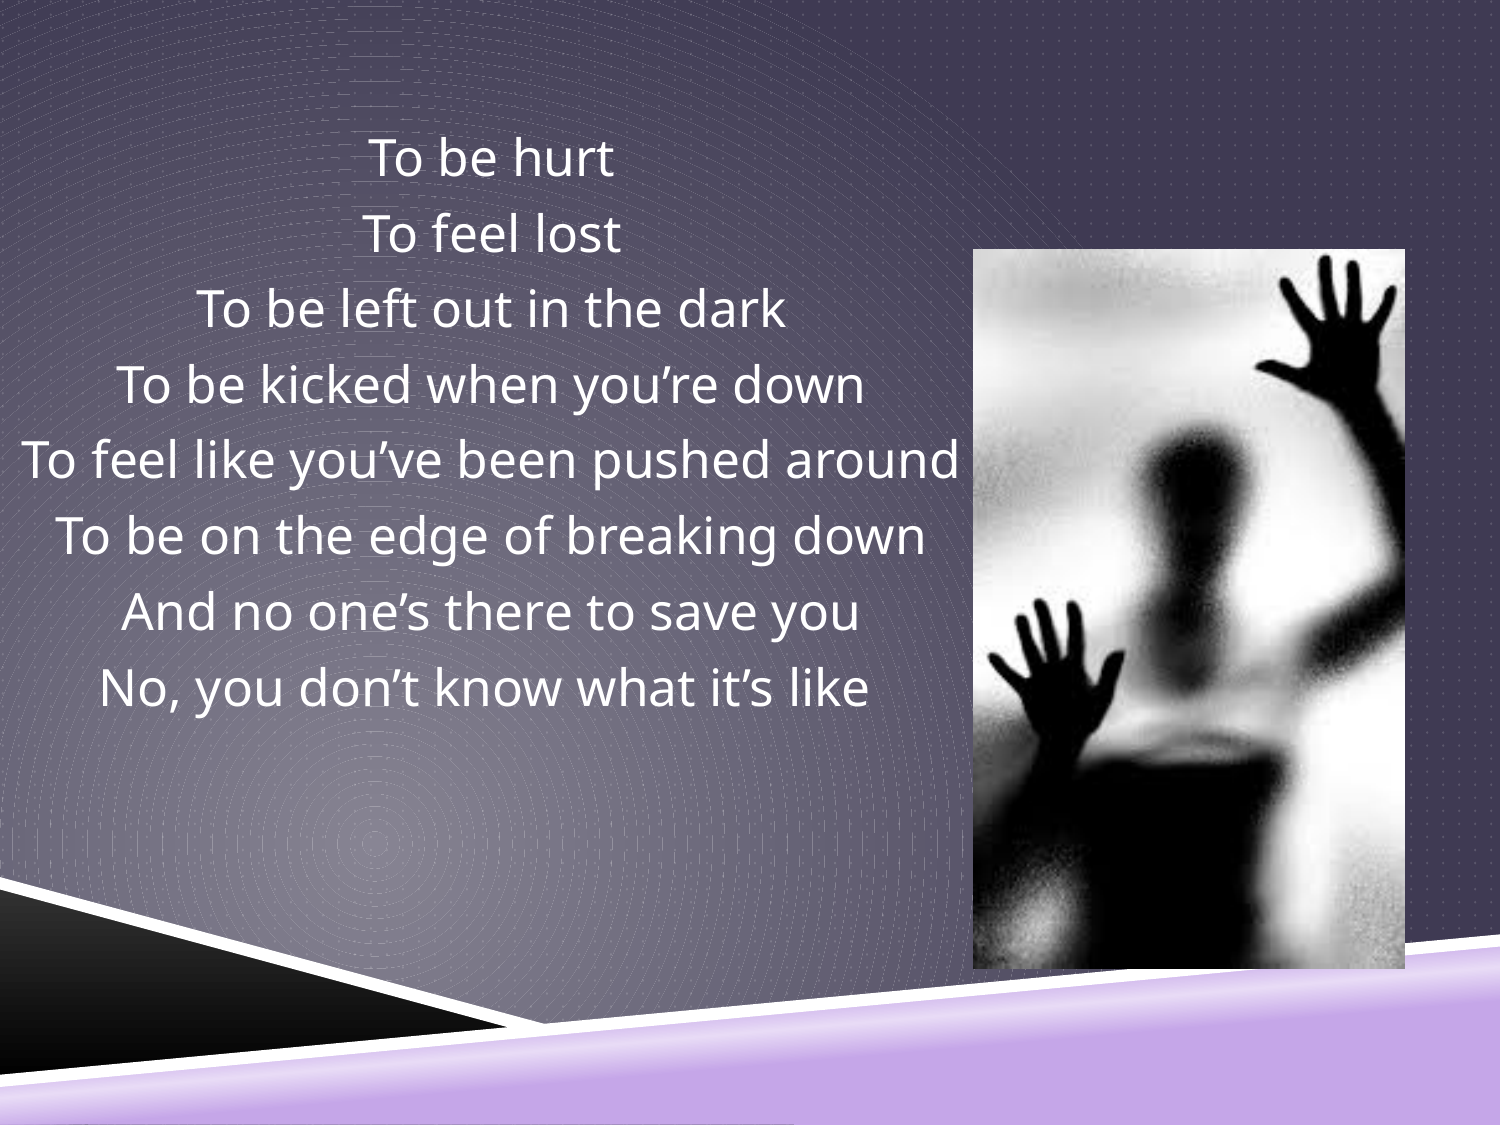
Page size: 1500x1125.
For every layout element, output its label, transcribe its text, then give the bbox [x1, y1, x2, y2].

list To be hurt To feel lost To be left out in the dark To be kicked when you’re down To feel like you’ve been pushed around To be on the edge of breaking down And no one’s there to save you No, you don’t know what it’s like [0, 117, 974, 730]
picture [973, 249, 1405, 969]
